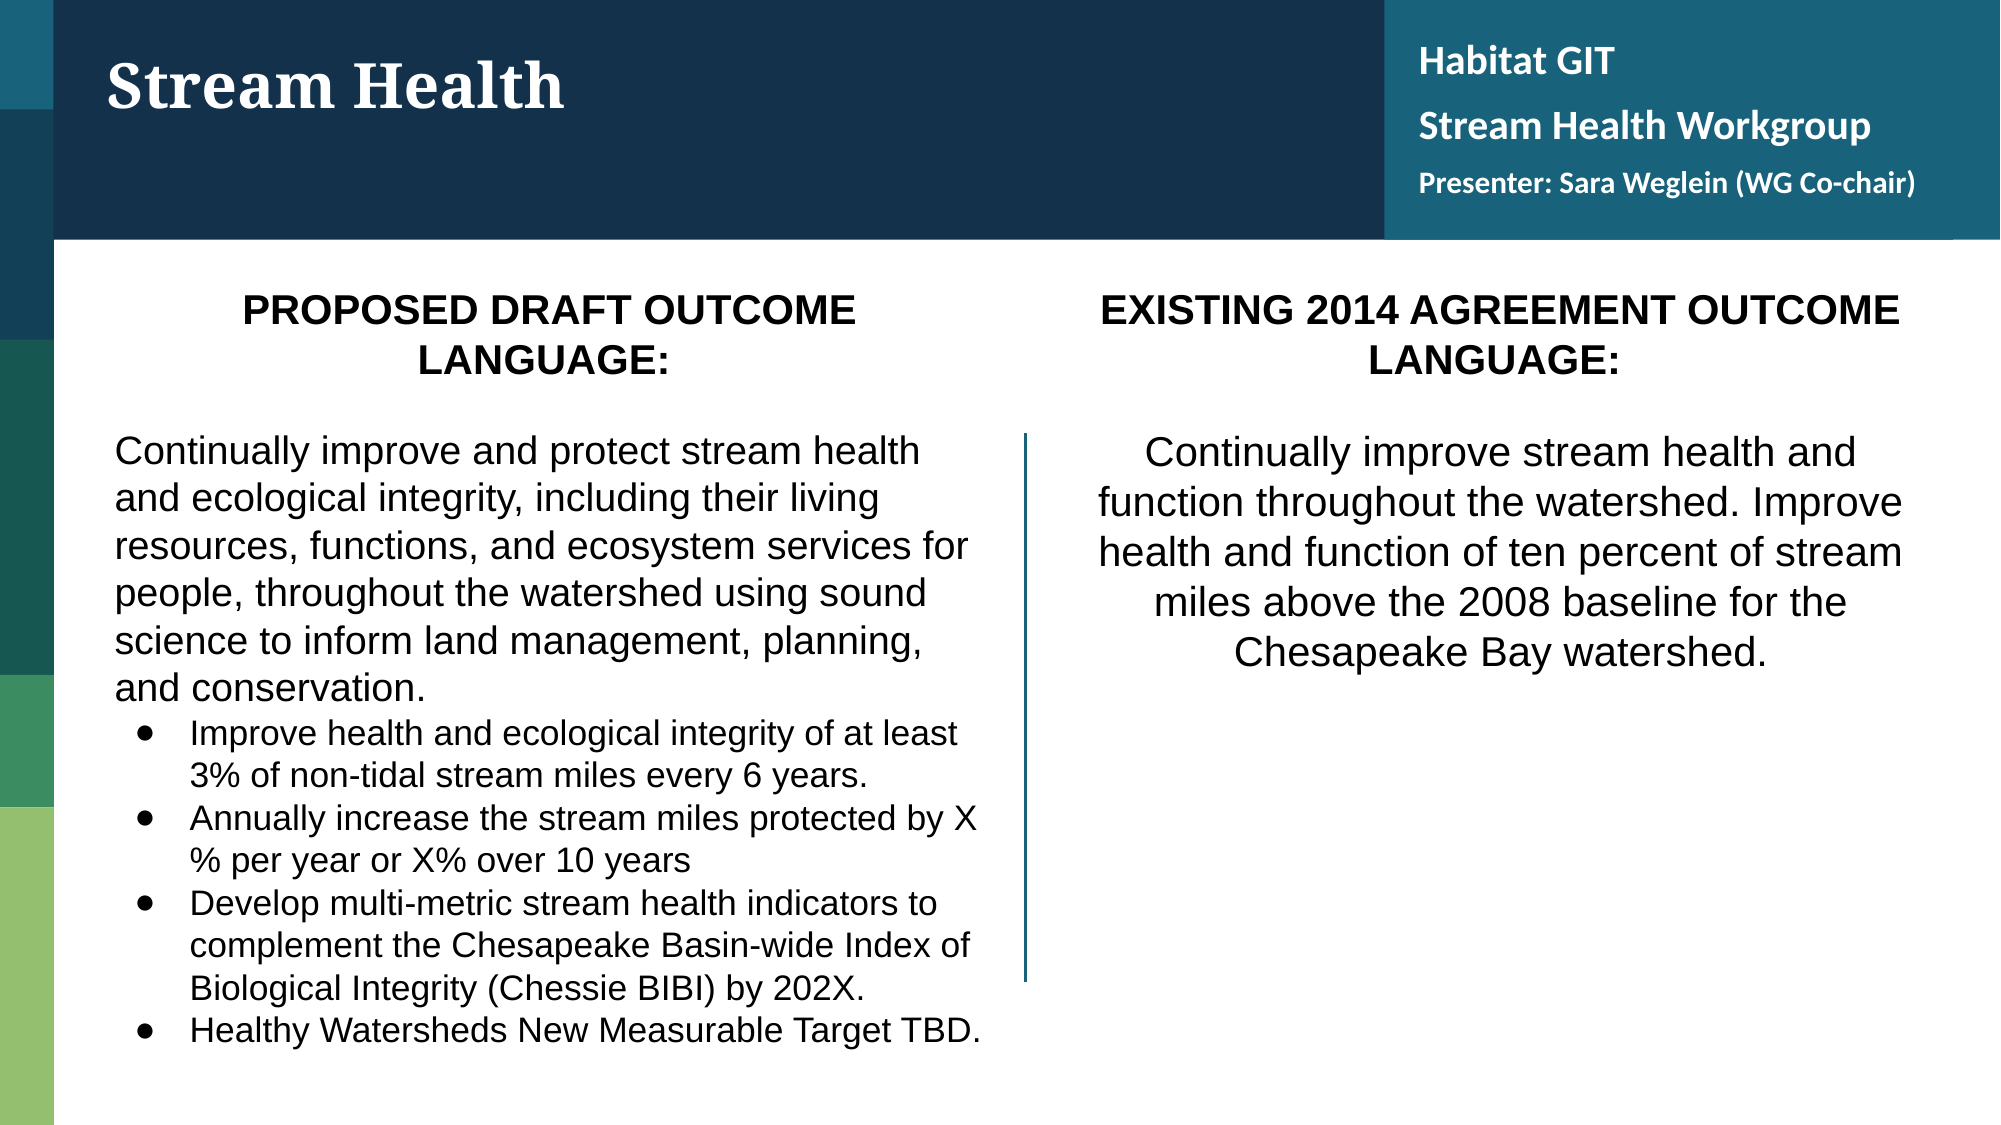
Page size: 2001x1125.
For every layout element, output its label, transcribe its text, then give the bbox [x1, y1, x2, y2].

text_box PROPOSED DRAFT OUTCOME LANGUAGE: [99, 267, 1000, 392]
text_box Continually improve and protect stream health and ecological integrity, including their living resources, functions, and ecosystem services for people, throughout the watershed using sound science to inform land management, planning, and conservation. Improve health and ecological integrity of at least 3% of non-tidal stream miles every 6 years. Annually increase the stream miles protected by X% per year or X% over 10 years Develop multi-metric stream health indicators to complement the Chesapeake Basin-wide Index of Biological Integrity (Chessie BIBI) by 202X. Healthy Watersheds New Measurable Target TBD. [99, 409, 1000, 1125]
text_box EXISTING 2014 AGREEMENT OUTCOME LANGUAGE: [1050, 267, 1951, 392]
text_box Continually improve stream health and function throughout the watershed. Improve health and function of ten percent of stream miles above the 2008 baseline for the Chesapeake Bay watershed. [1050, 409, 1952, 1093]
text_box [53, 0, 1384, 240]
text_box Habitat GIT Stream Health Workgroup Presenter: Sara Weglein (WG Co-chair) [1398, 20, 1952, 212]
text_box Stream Health [86, 31, 1362, 222]
text_box [1384, 0, 2000, 240]
